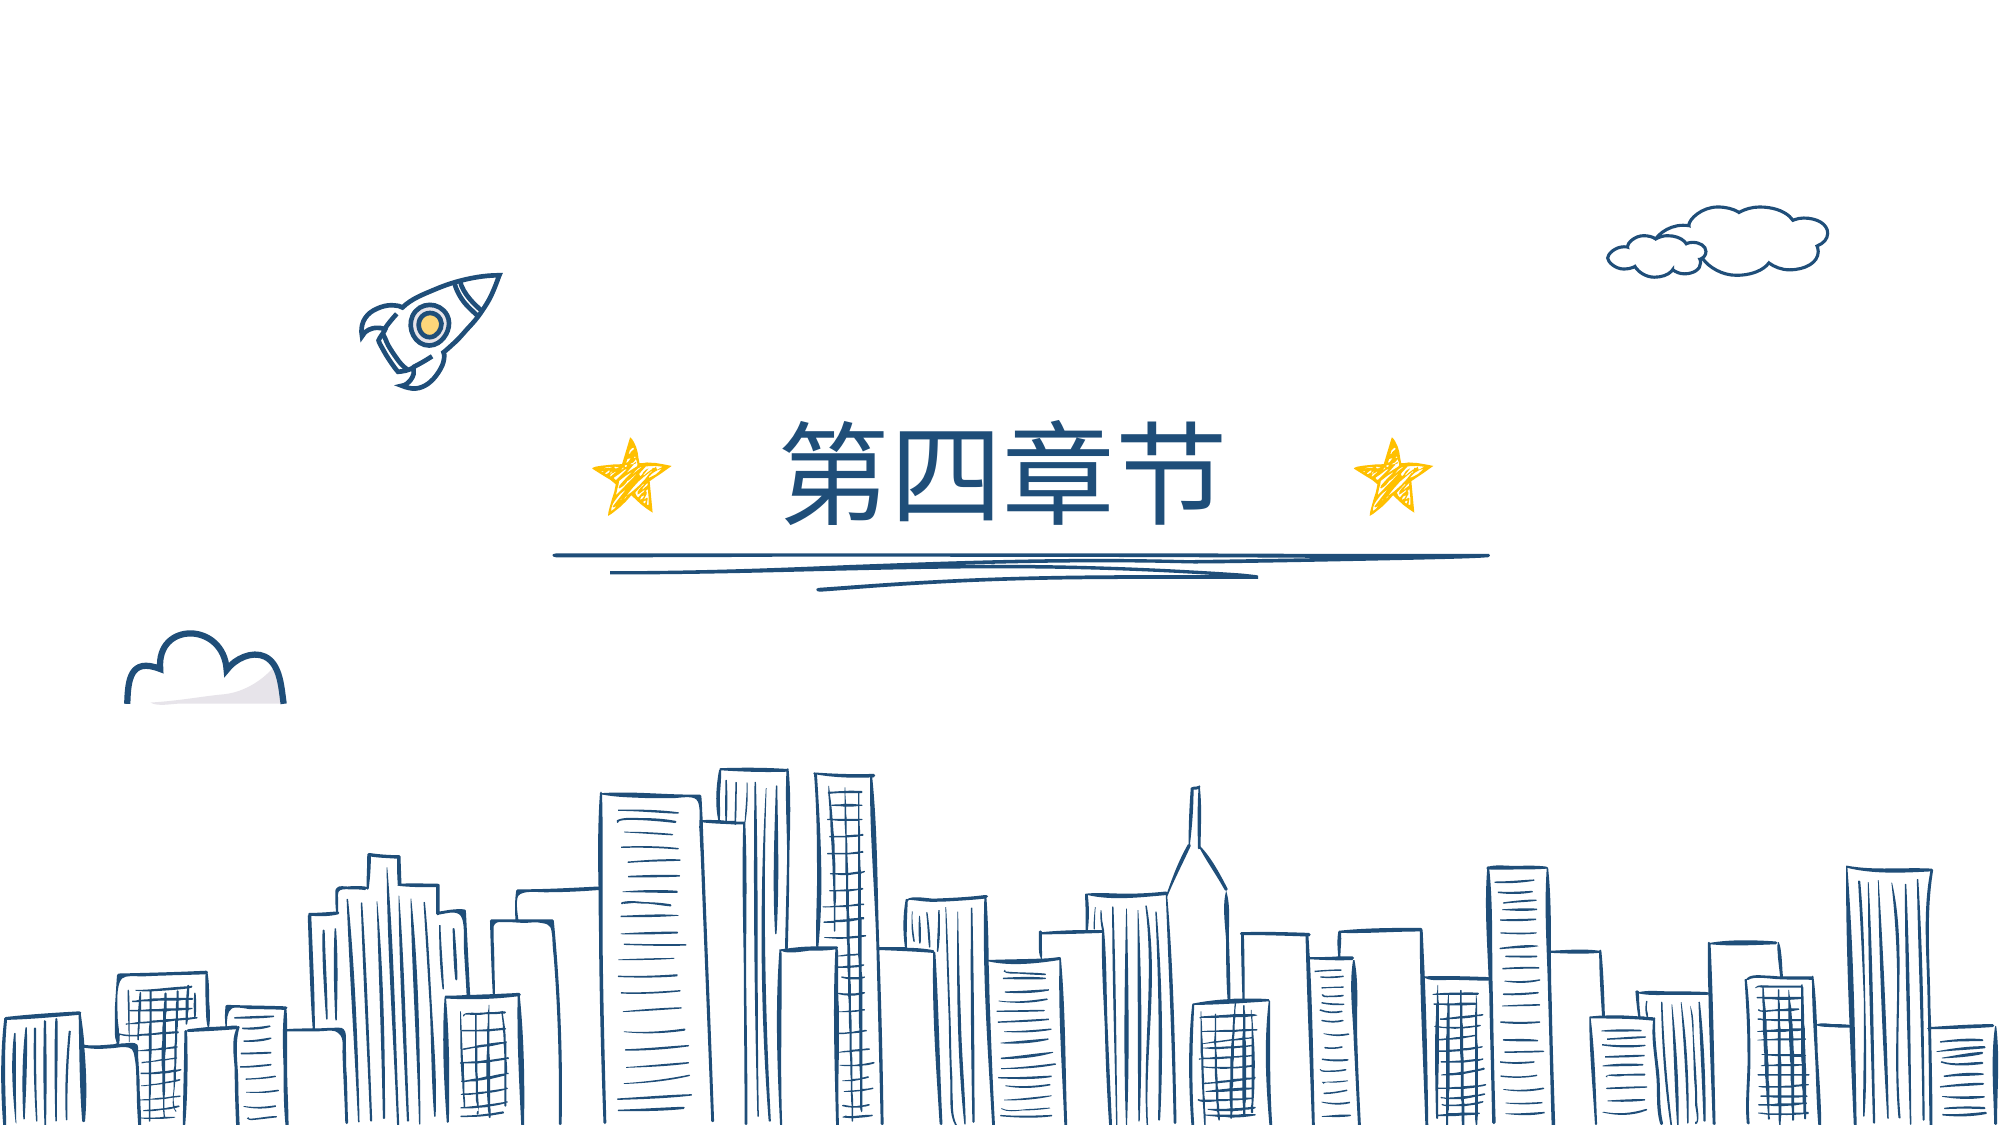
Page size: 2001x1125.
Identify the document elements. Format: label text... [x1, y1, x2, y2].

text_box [367, 250, 479, 390]
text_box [127, 633, 284, 705]
text_box [1353, 437, 1434, 516]
text_box [552, 553, 1490, 592]
text_box [592, 437, 672, 516]
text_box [1607, 206, 1828, 278]
text_box 第四章节 [762, 396, 1246, 547]
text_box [0, 767, 2000, 1125]
